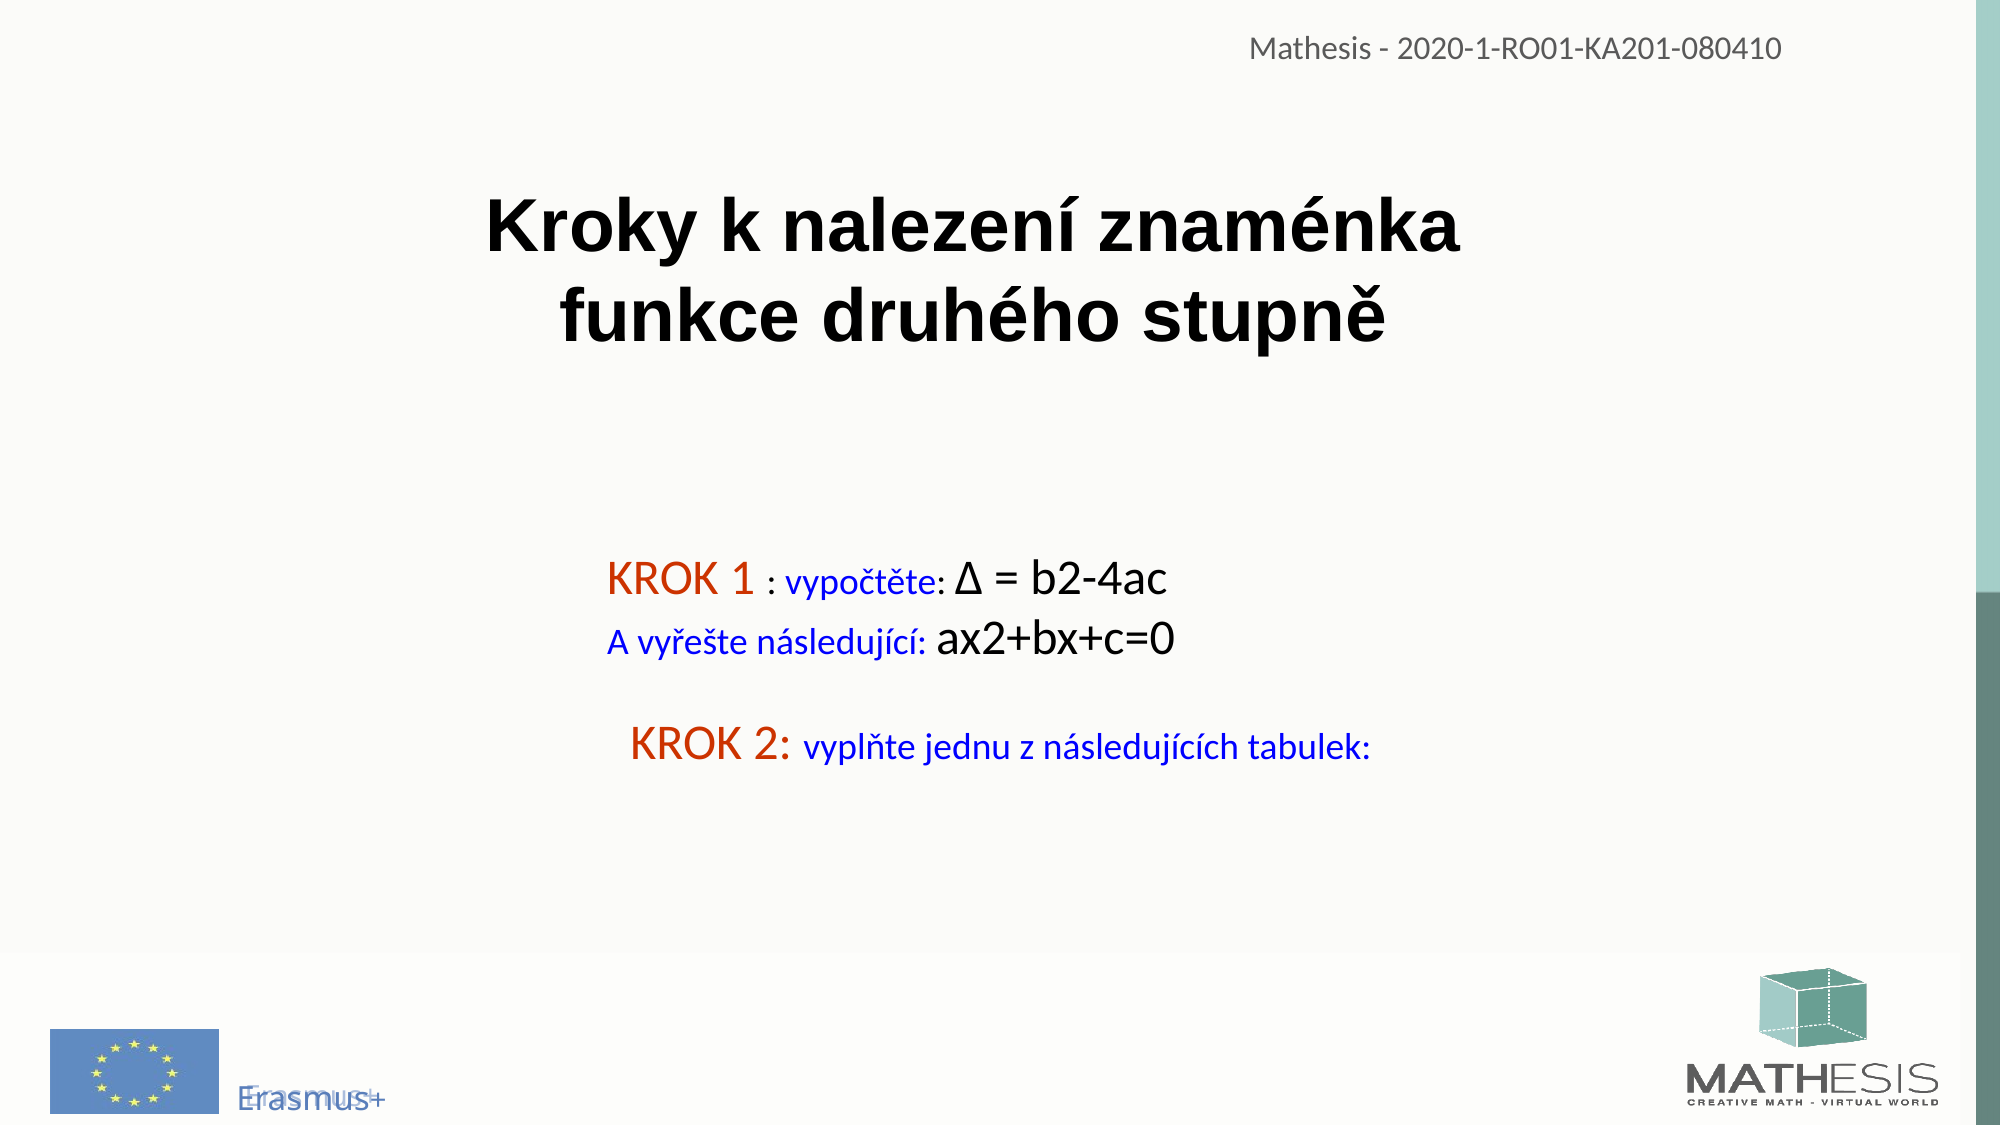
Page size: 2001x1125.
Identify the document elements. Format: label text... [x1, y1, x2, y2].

text_box Kroky k nalezení znaménka funkce druhého stupně [392, 148, 1555, 386]
text_box Δ>0 [1664, 928, 1961, 1125]
text_box KROK 2: vyplňte jednu z následujících tabulek: [615, 701, 1687, 777]
text_box Δ>0 [1976, 0, 2000, 1125]
text_box Δ>0 [50, 1029, 219, 1114]
text_box KROK 1 : vypočtěte: Δ = b2-4ac A vyřešte následující: ax2+bx+c=0 [592, 537, 1555, 673]
